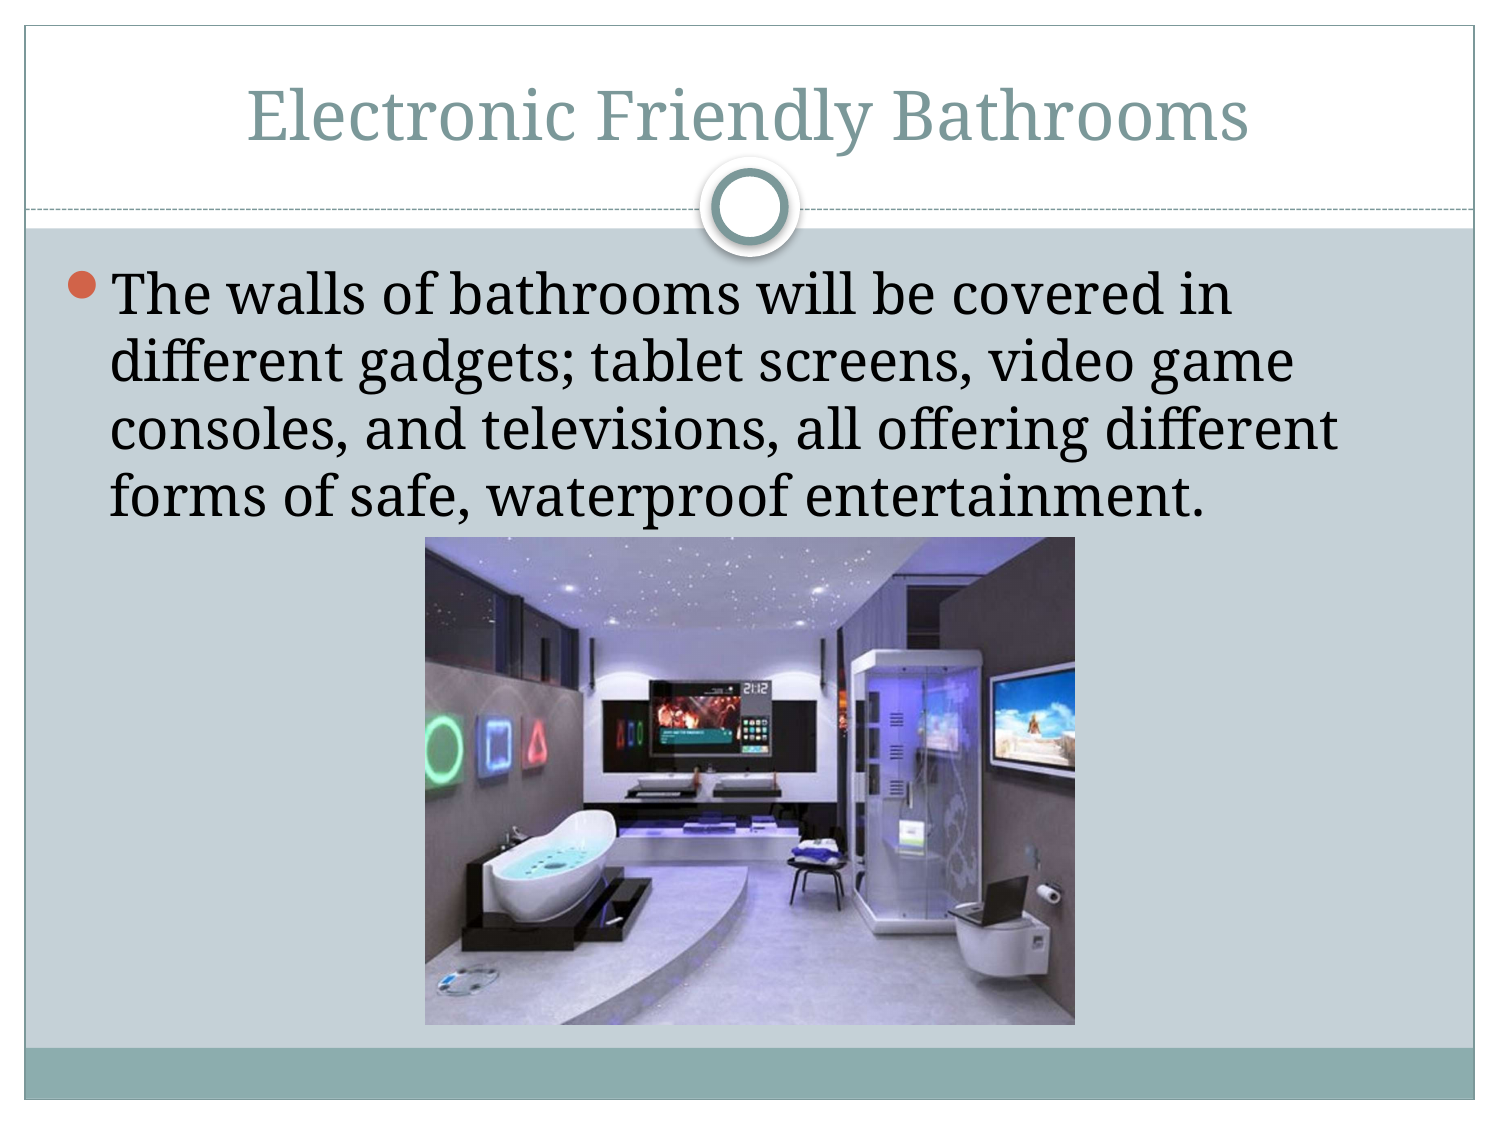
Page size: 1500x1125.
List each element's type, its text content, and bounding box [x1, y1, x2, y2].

title Electronic Friendly Bathrooms [49, 37, 1450, 162]
picture [424, 537, 1076, 1026]
list The walls of bathrooms will be covered in different gadgets; tablet screens, video game consoles, and televisions, all offering different forms of safe, waterproof entertainment. [49, 250, 1445, 1001]
